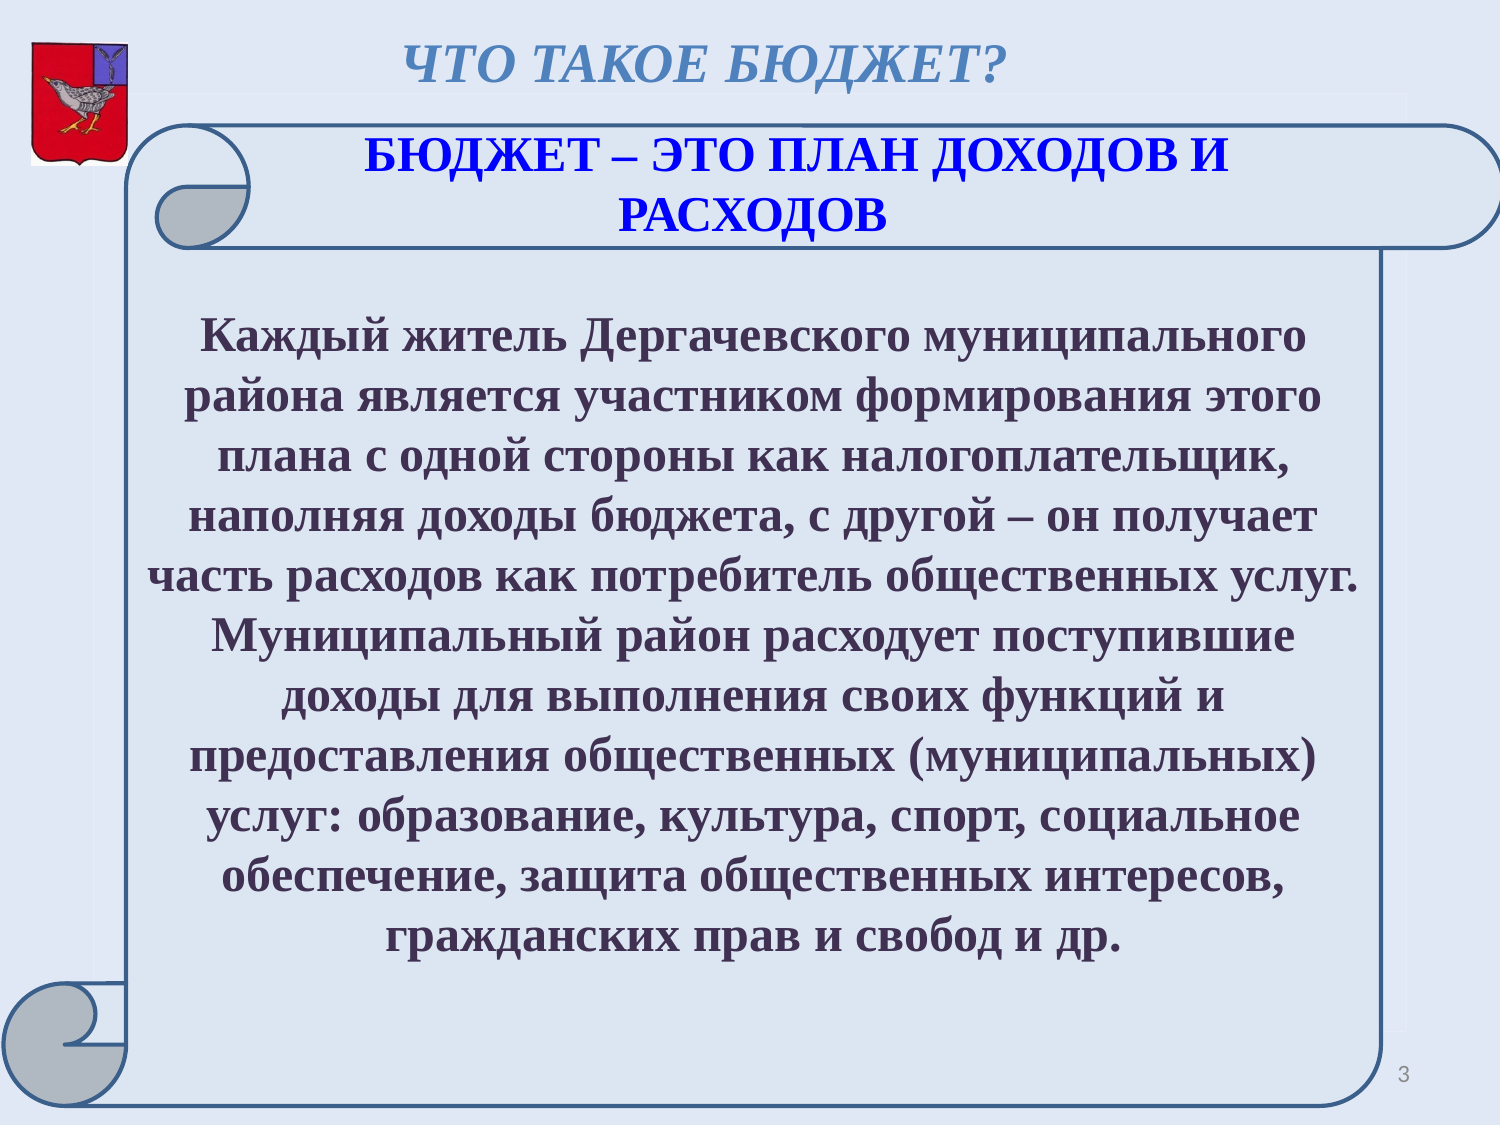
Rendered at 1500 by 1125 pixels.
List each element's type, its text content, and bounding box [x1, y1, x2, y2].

text_box БЮДЖЕТ – ЭТО ПЛАН ДОХОДОВ И РАСХОДОВ Каждый житель Дергачевского муниципального района является участником формирования этого плана с одной стороны как налогоплательщик, наполняя доходы бюджета, с другой – он получает часть расходов как потребитель общественных услуг. Муниципальный район расходует поступившие доходы для выполнения своих функций и предоставления общественных (муниципальных) услуг: образование, культура, спорт, социальное обеспечение, защита общественных интересов, гражданских прав и свобод и др. [1, 123, 1500, 1109]
title ЧТО ТАКОЕ БЮДЖЕТ? [29, 18, 1380, 103]
picture [31, 42, 129, 166]
slide_number 3 [1074, 1042, 1425, 1103]
